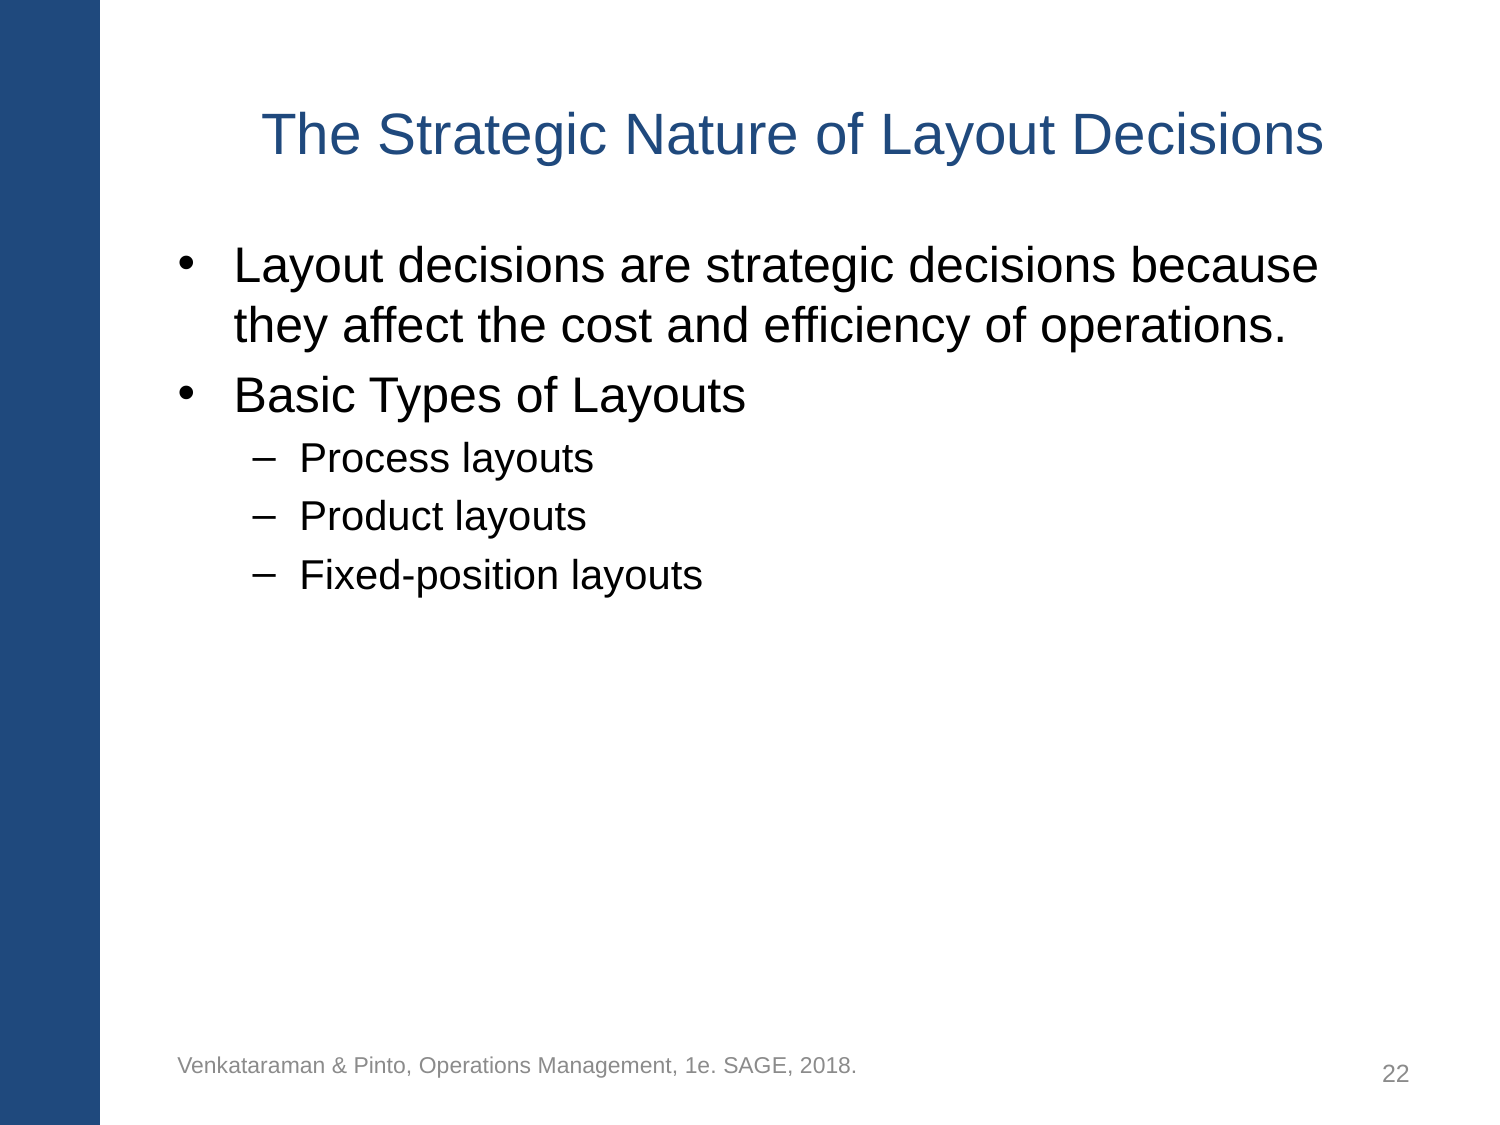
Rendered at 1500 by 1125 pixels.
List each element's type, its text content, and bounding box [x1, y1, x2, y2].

list Layout decisions are strategic decisions because they affect the cost and efficiency of operations. Basic Types of Layouts Process layouts Product layouts Fixed-position layouts [162, 224, 1425, 1013]
title The Strategic Nature of Layout Decisions [162, 37, 1425, 224]
slide_number 22 [1350, 1042, 1425, 1103]
footer Venkataraman & Pinto, Operations Management, 1e. SAGE, 2018. [162, 1042, 1313, 1103]
